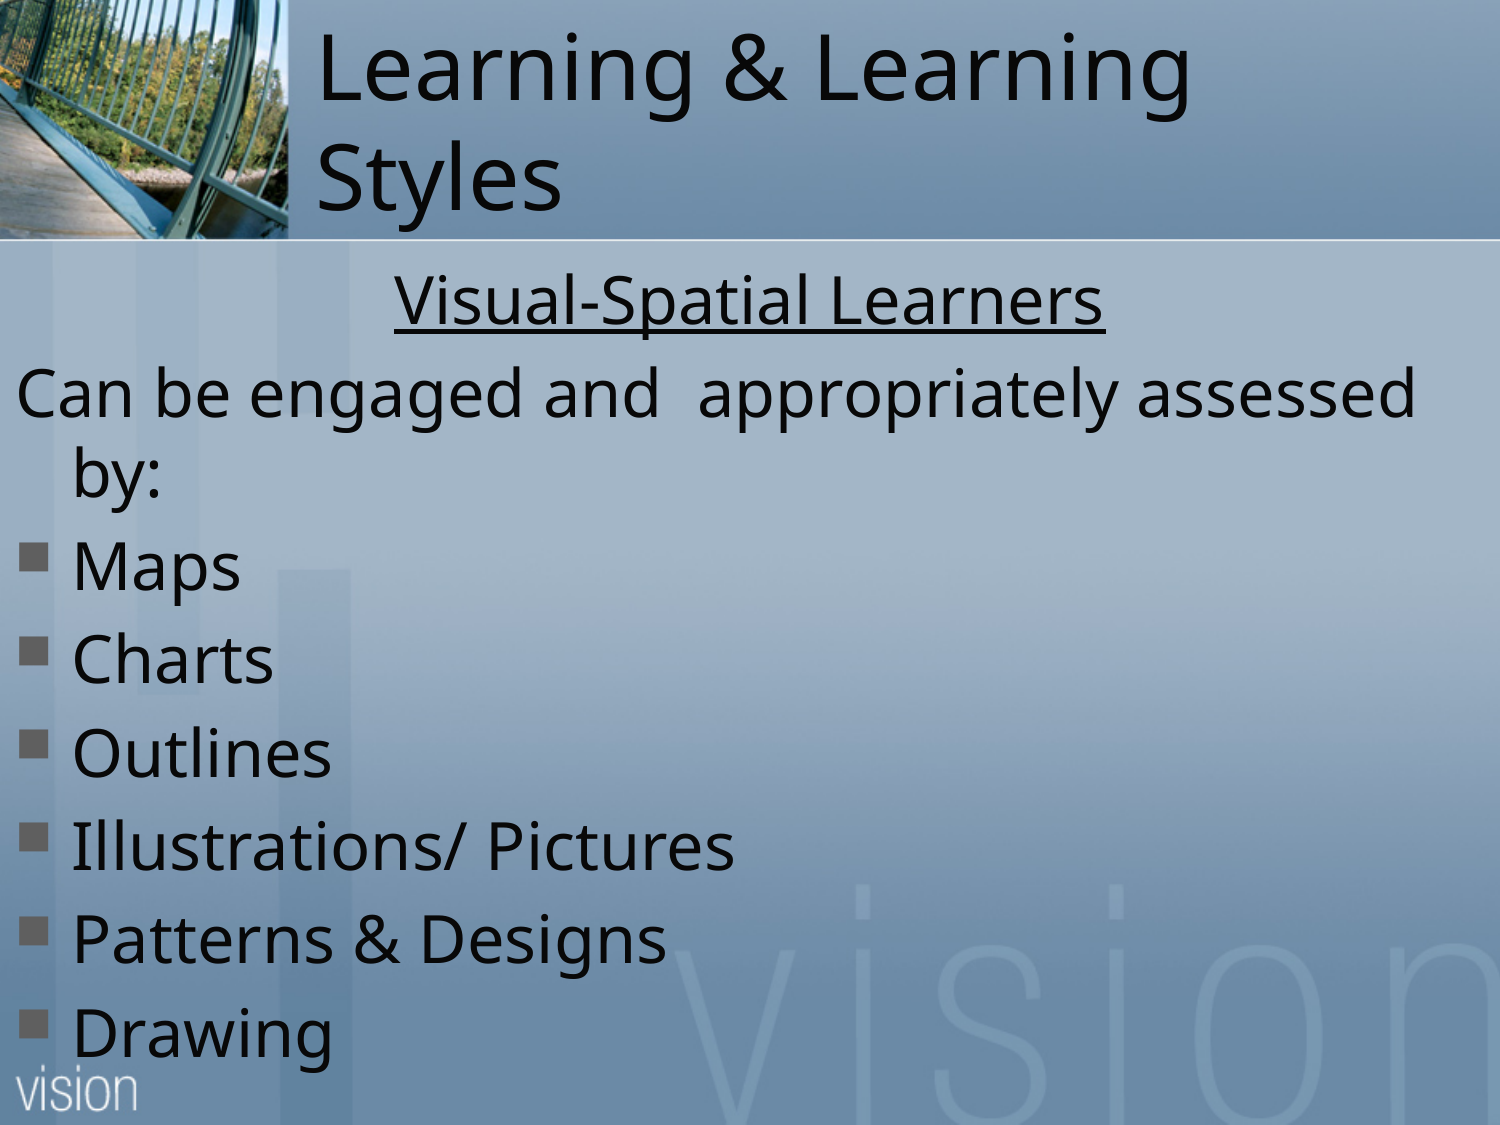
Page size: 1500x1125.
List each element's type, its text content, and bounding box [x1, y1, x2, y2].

list Visual-Spatial Learners Can be engaged and appropriately assessed by: Maps Charts Outlines Illustrations/ Pictures Patterns & Designs Drawing [0, 249, 1500, 1125]
title Learning & Learning Styles [299, 30, 1462, 207]
picture [0, 0, 1500, 249]
